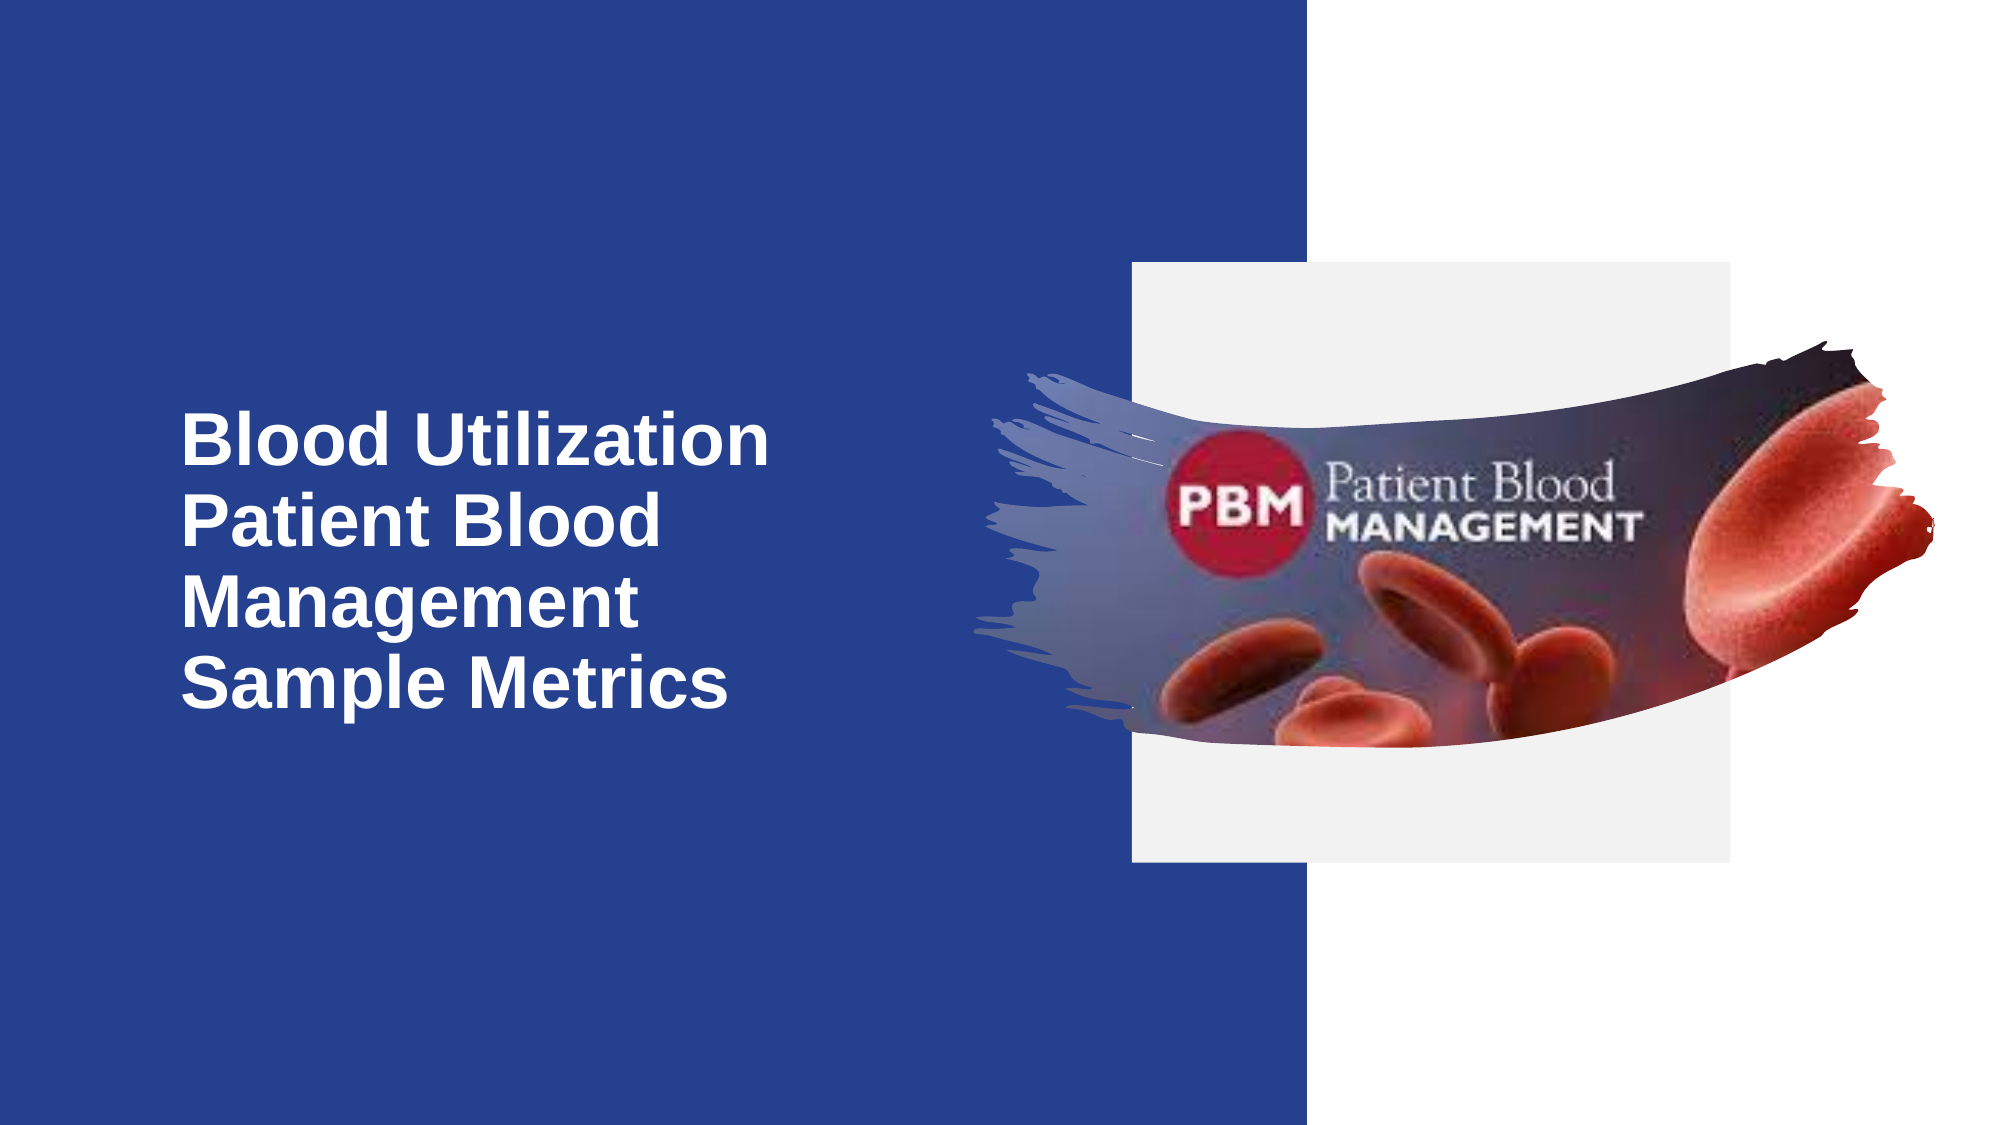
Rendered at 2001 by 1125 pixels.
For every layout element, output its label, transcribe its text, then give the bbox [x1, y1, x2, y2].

picture [973, 340, 1936, 748]
title Blood Utilization Patient Blood Management Sample Metrics [165, 453, 968, 672]
